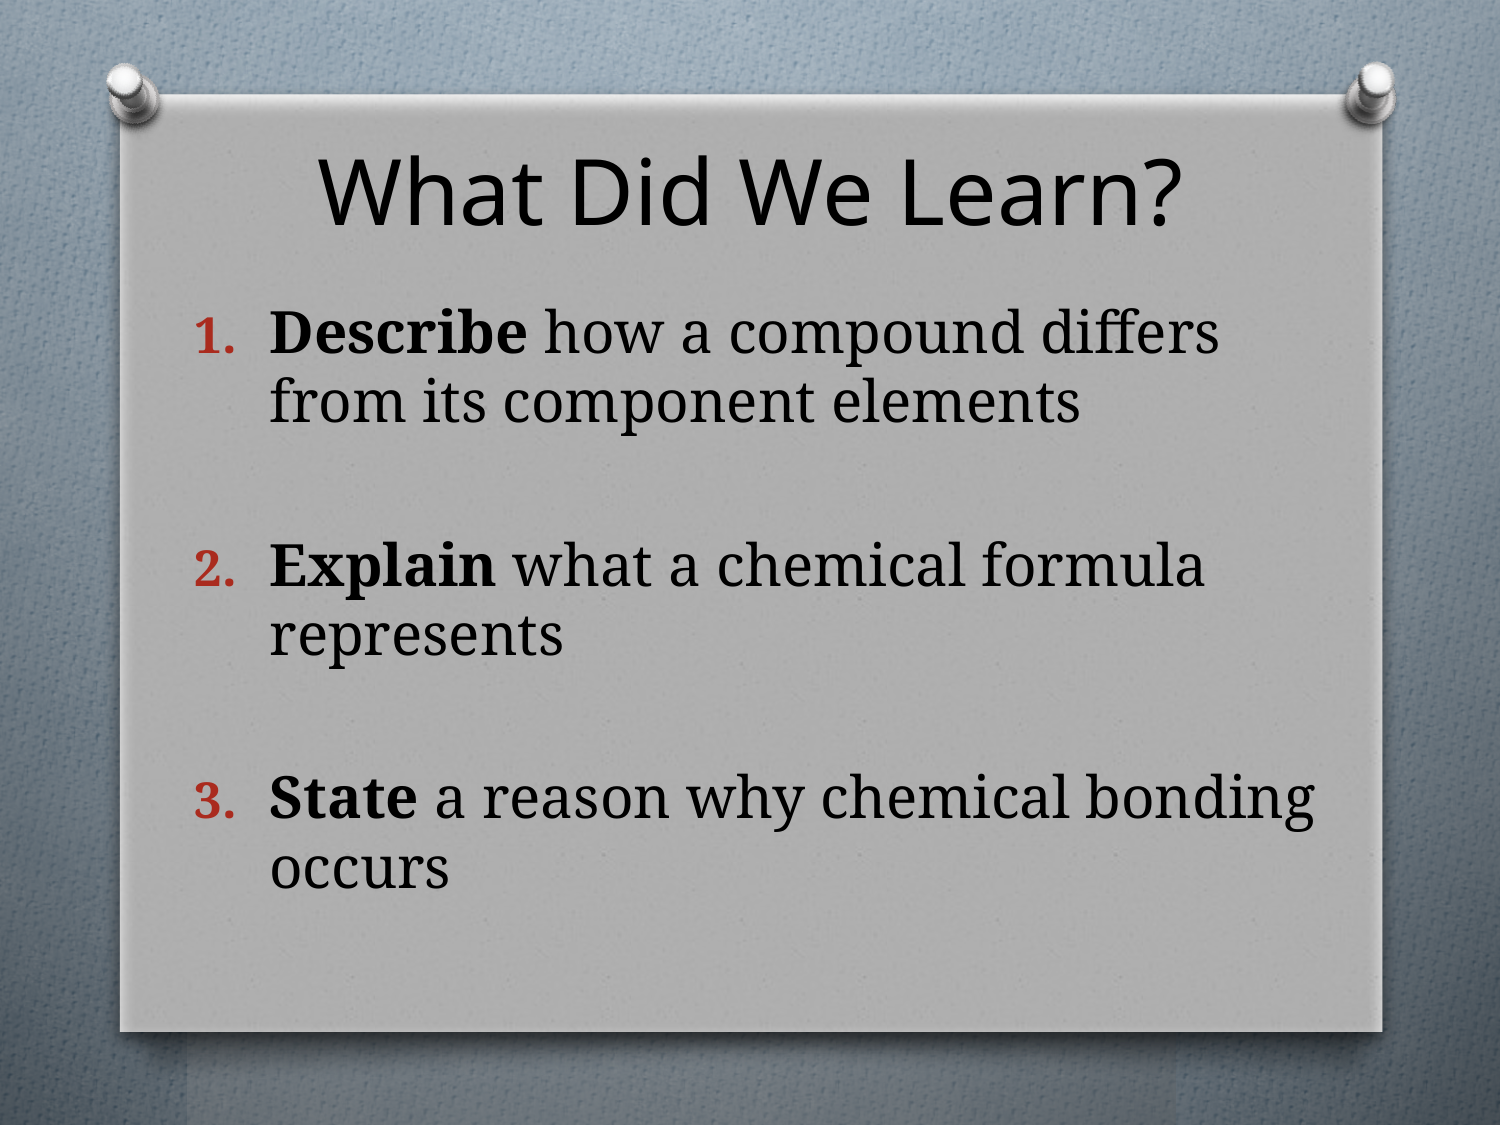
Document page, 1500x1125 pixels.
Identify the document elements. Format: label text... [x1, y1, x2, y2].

list Describe how a compound differs from its component elements Explain what a chemical formula represents State a reason why chemical bonding occurs [179, 287, 1353, 989]
picture [75, 29, 198, 153]
picture [1317, 35, 1439, 156]
title What Did We Learn? [179, 90, 1323, 287]
